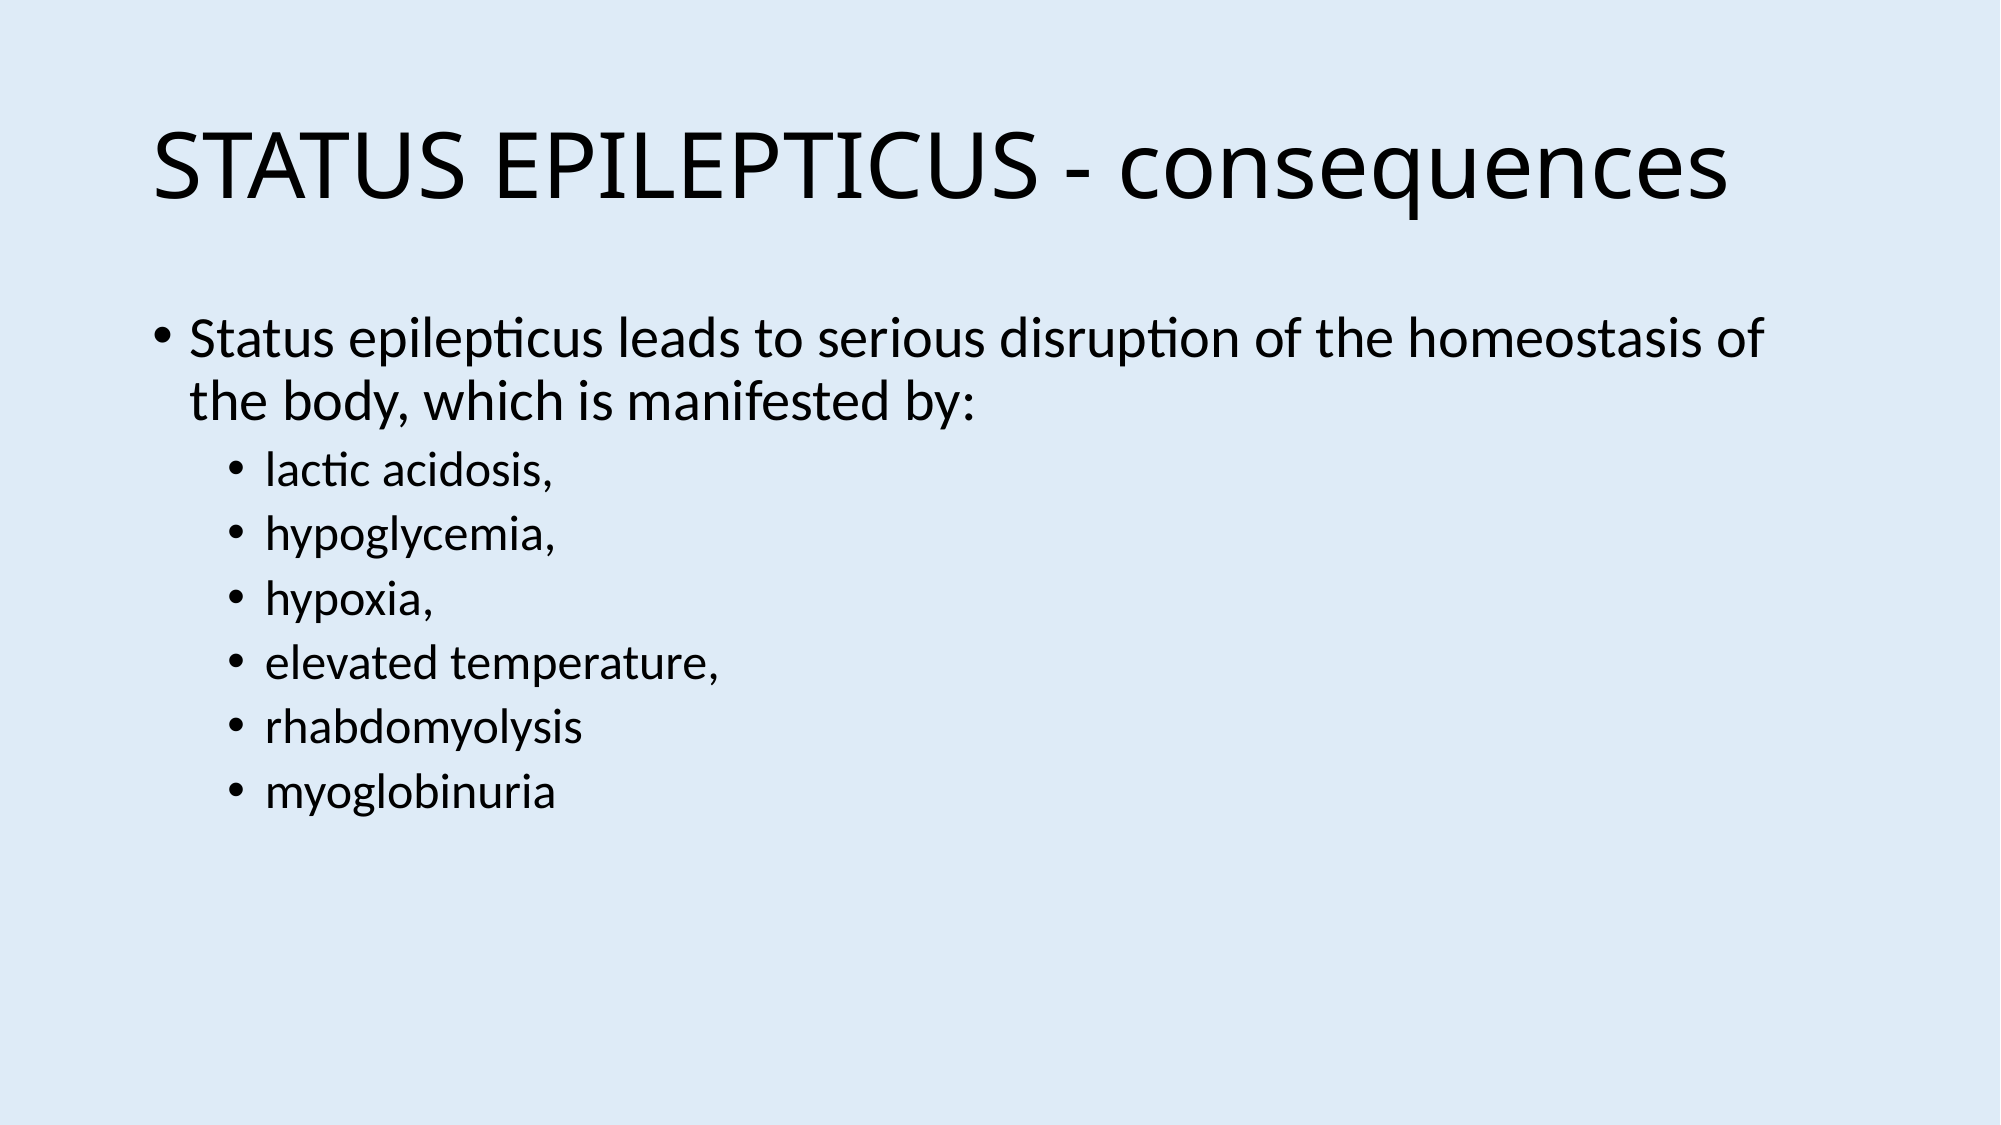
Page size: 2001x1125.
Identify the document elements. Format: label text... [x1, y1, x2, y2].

title STATUS EPILEPTICUS - consequences [137, 59, 1863, 278]
list Status epilepticus leads to serious disruption of the homeostasis of the body, which is manifested by: lactic acidosis, hypoglycemia, hypoxia, elevated temperature, rhabdomyolysis myoglobinuria [137, 299, 1863, 1014]
